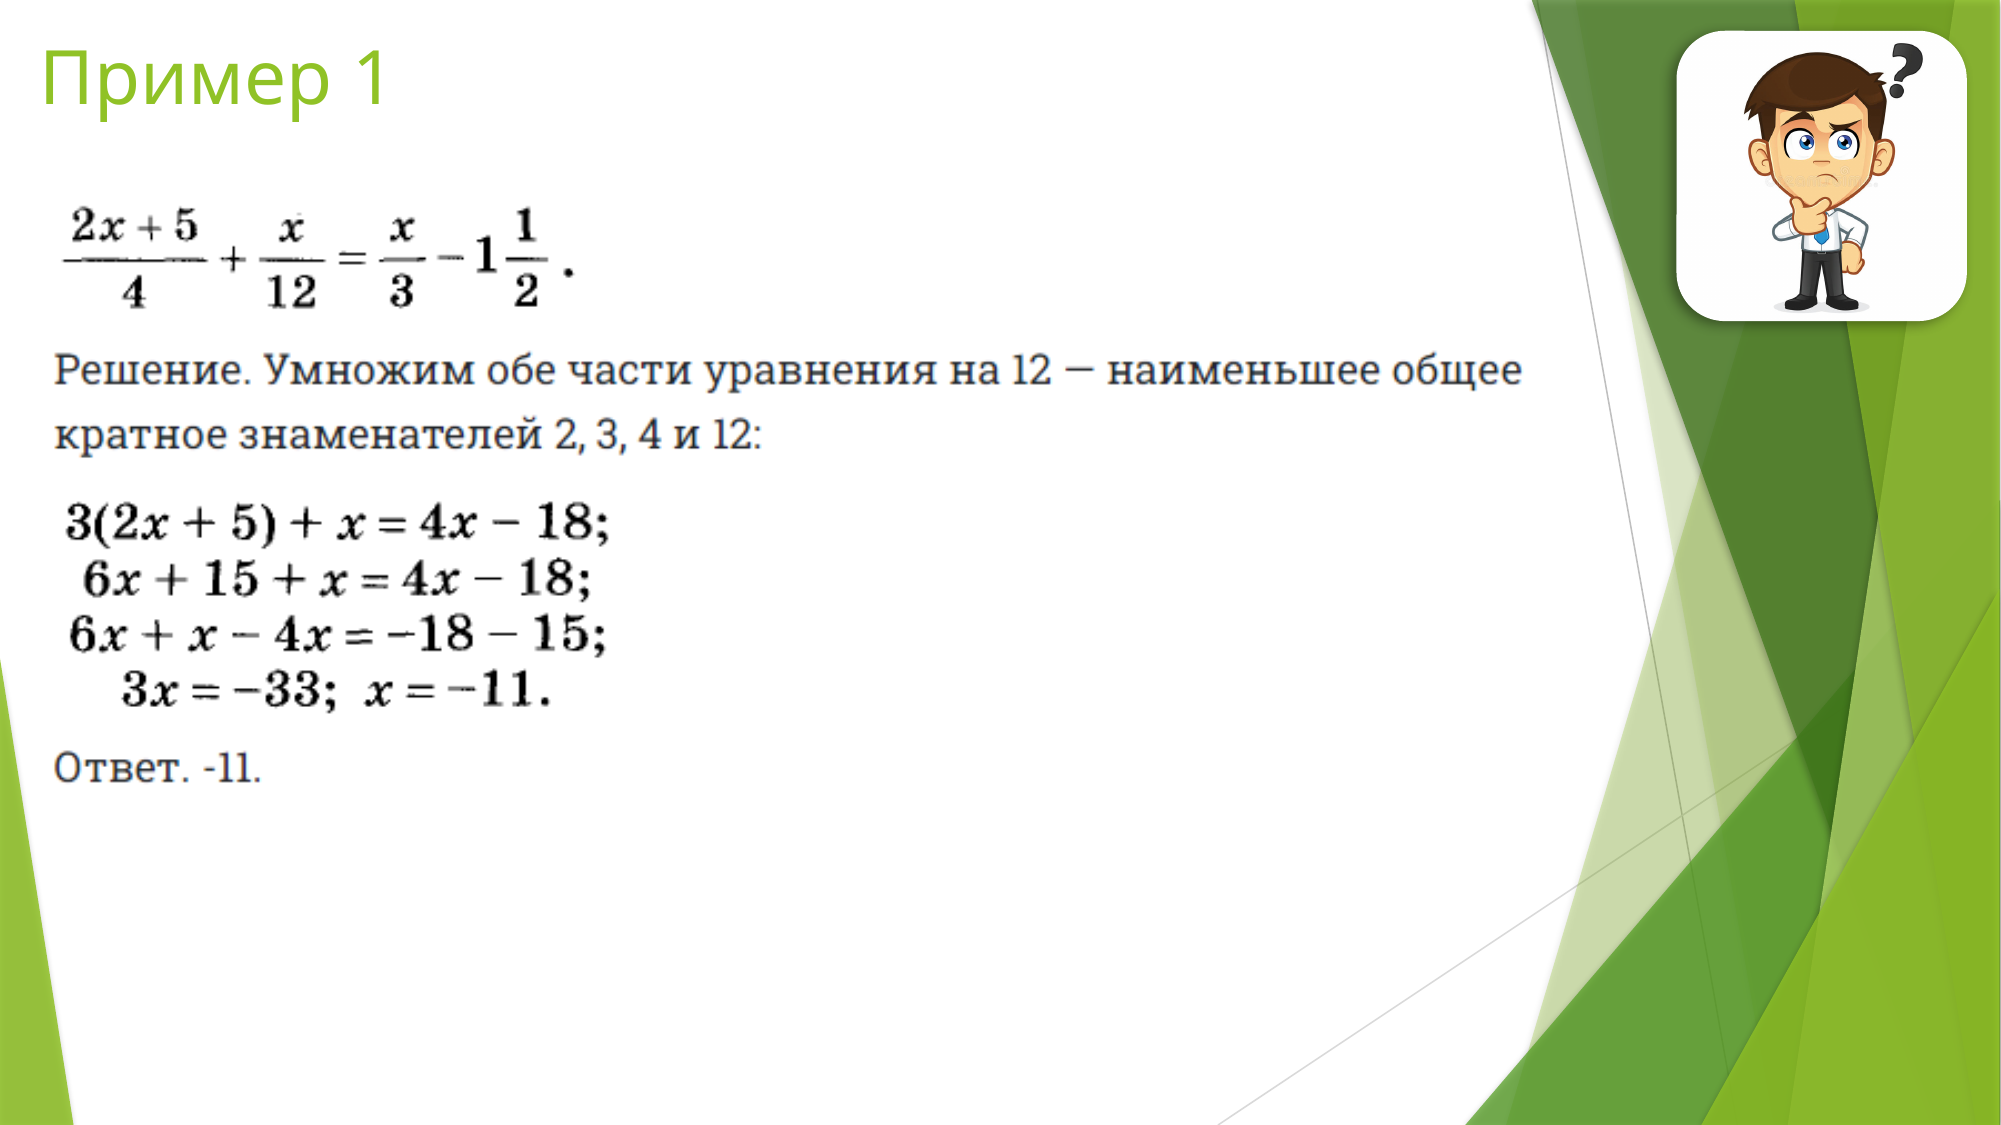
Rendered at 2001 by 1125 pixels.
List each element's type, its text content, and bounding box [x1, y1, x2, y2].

picture [1675, 30, 1968, 322]
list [50, 198, 1535, 808]
title Пример 1 [24, 21, 1435, 239]
